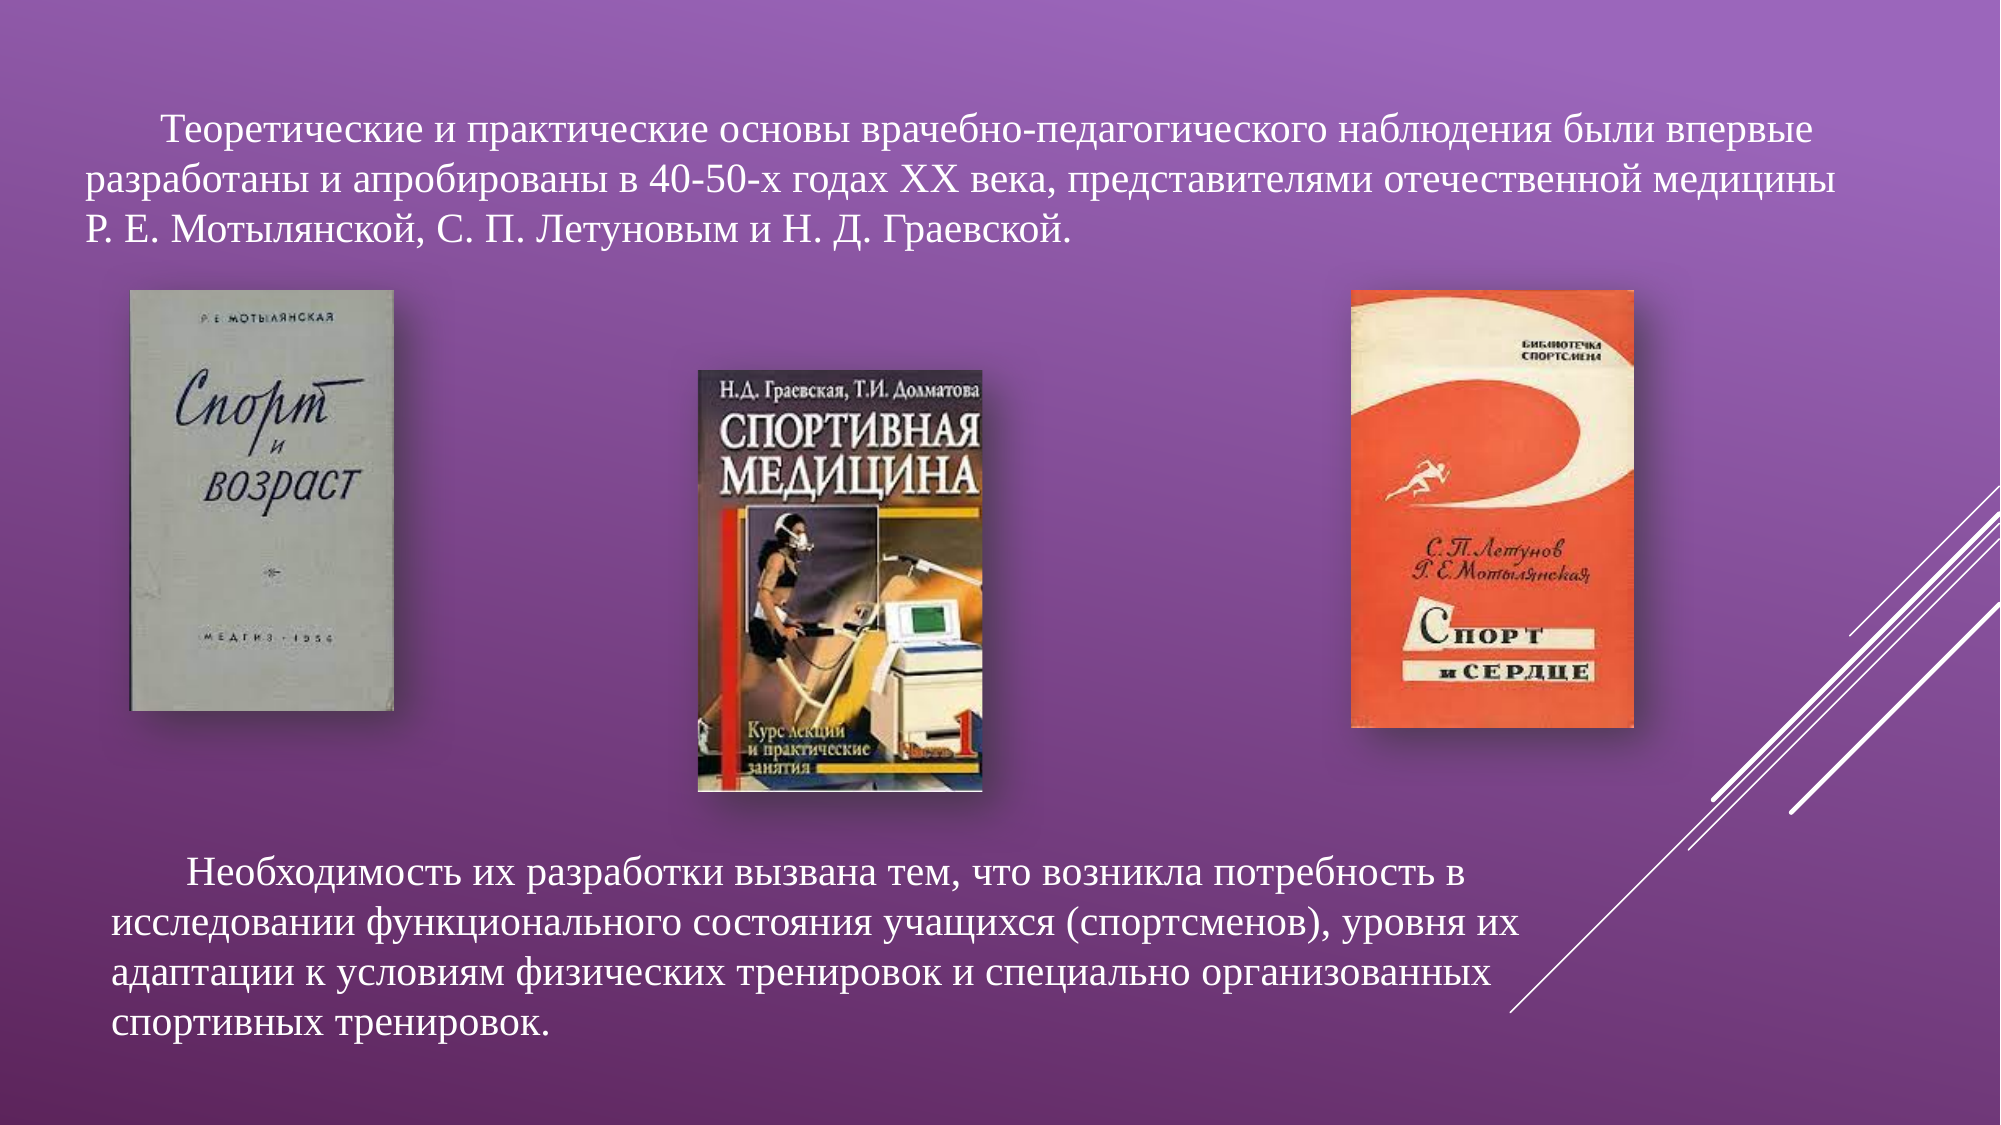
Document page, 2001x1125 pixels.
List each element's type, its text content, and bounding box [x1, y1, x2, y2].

picture [1351, 289, 1634, 728]
picture [129, 289, 395, 712]
picture [697, 370, 983, 792]
text_box Необходимость их разработки вызвана тем, что возникла потребность в исследовании функционального состояния учащихся (спортсменов), уровня их адаптации к условиям физических тренировок и специально организованных спортивных тренировок. [96, 836, 1594, 1051]
text_box Теоретические и практические основы врачебно-педагогического наблюдения были впервые разработаны и апробированы в 40-50-х годах ХХ века, представителями отечественной медицины Р. Е. Мотылянской, С. П. Летуновым и Н. Д. Граевской. [70, 93, 1852, 259]
